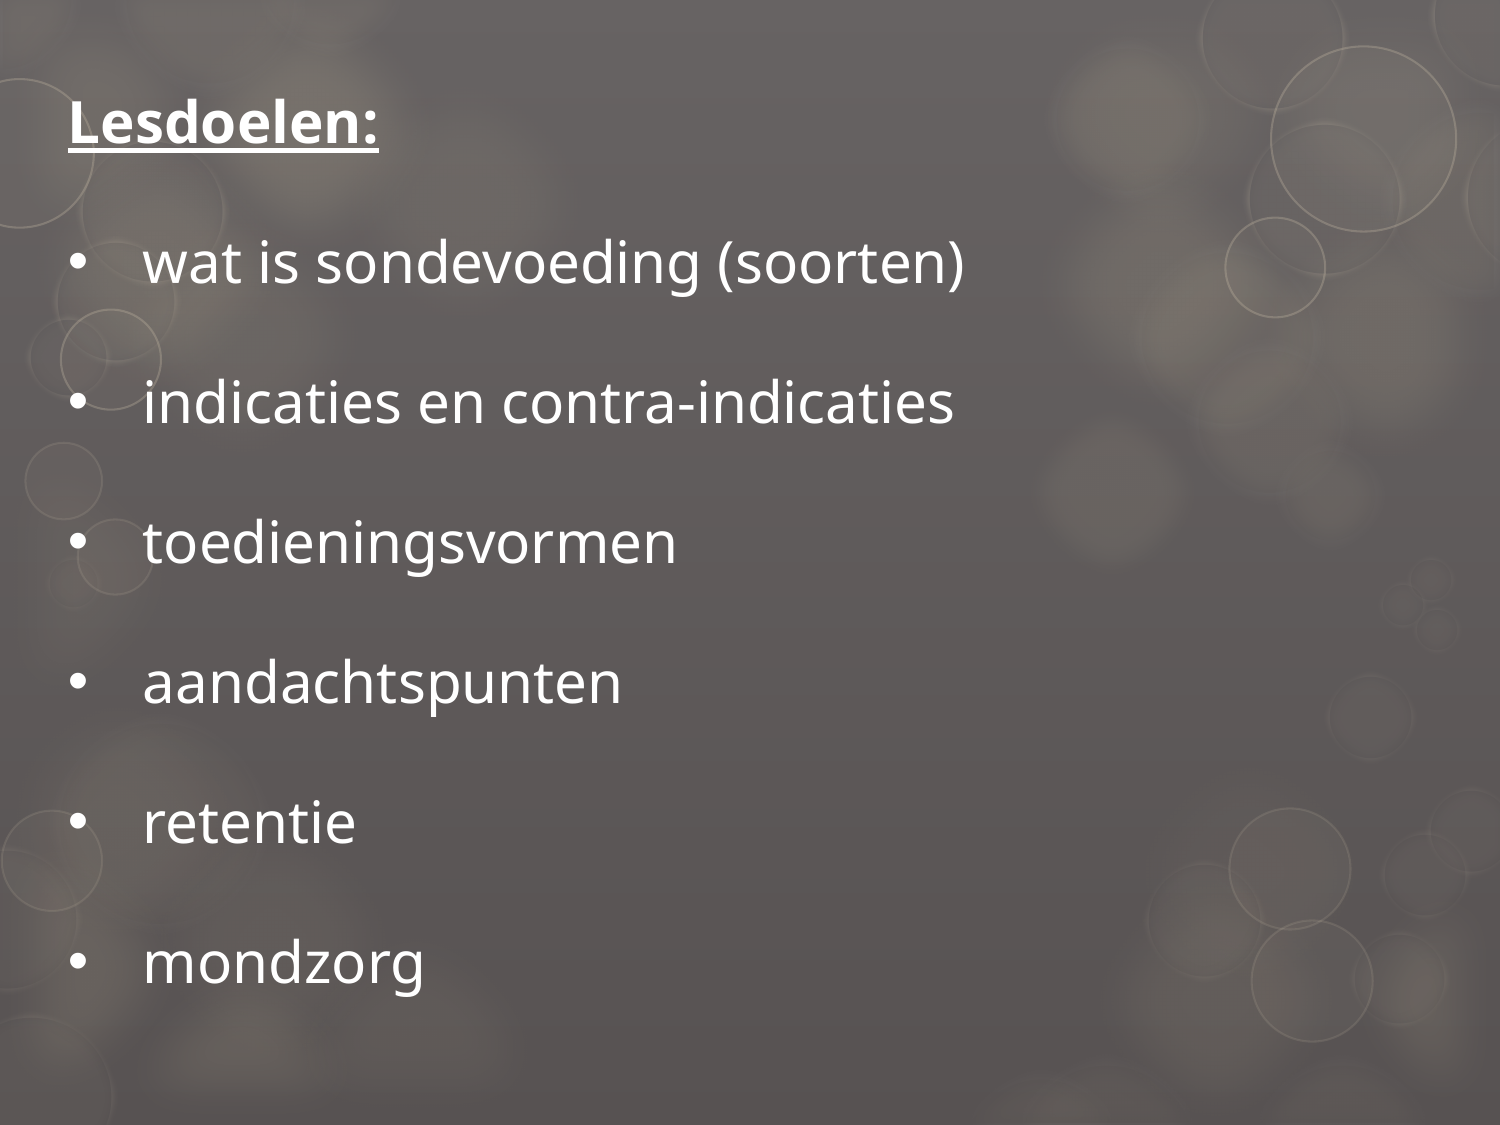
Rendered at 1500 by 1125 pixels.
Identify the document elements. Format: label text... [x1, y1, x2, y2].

text_box Lesdoelen: wat is sondevoeding (soorten) indicaties en contra-indicaties toedieningsvormen aandachtspunten retentie mondzorg [53, 78, 1459, 1125]
